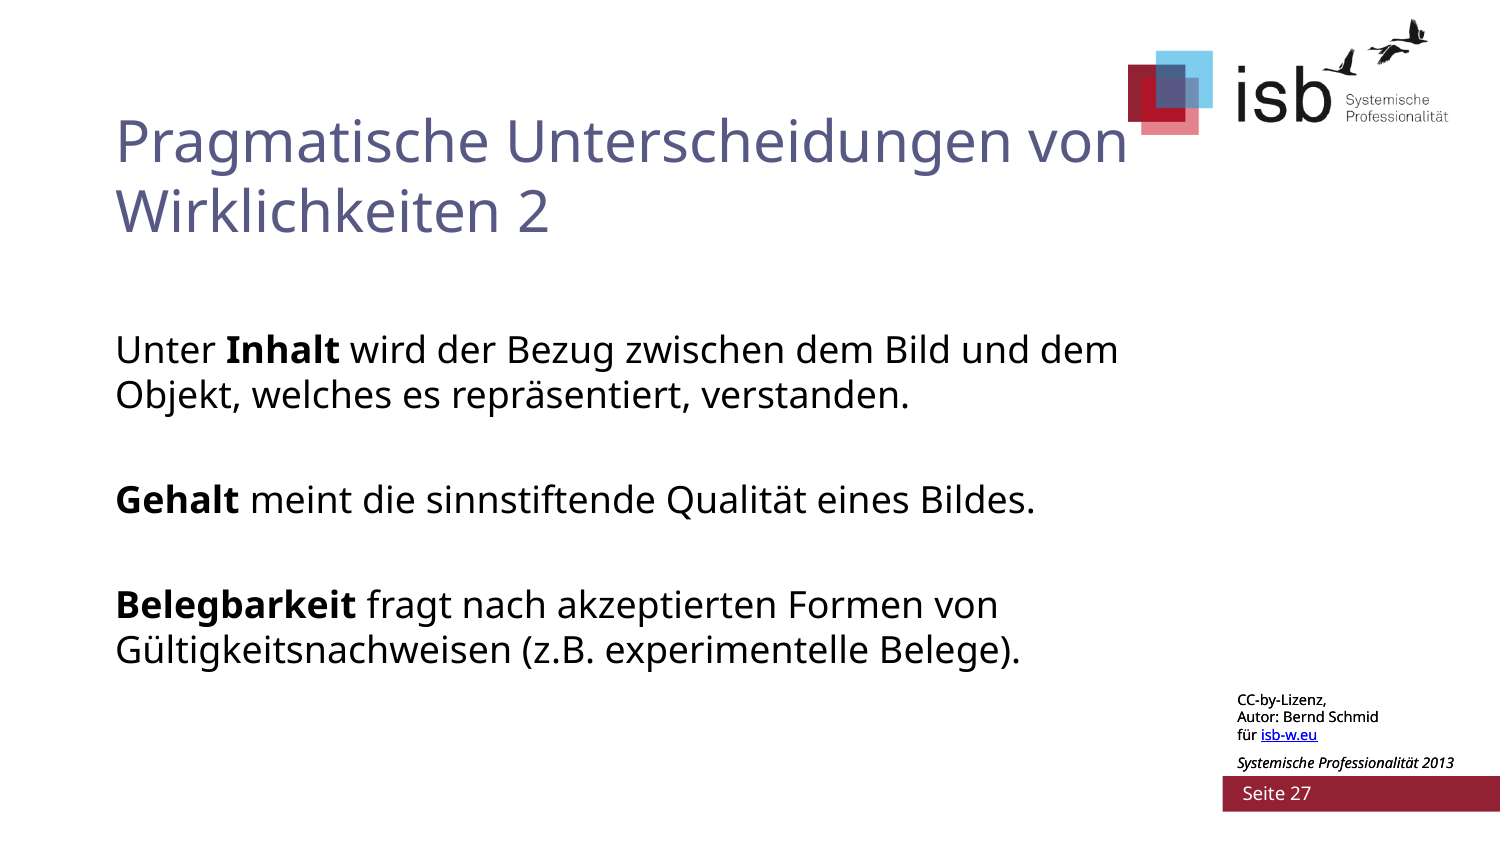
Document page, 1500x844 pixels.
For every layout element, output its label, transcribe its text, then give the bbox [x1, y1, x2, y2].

text_box CC-by-Lizenz, Autor: Bernd Schmid für isb-w.eu Systemische Professionalität 2013 [1222, 543, 1500, 844]
title Pragmatische Unterscheidungen von Wirklichkeiten 2 [100, 67, 1223, 185]
picture [1128, 14, 1461, 139]
list Unter Inhalt wird der Bezug zwischen dem Bild und dem Objekt, welches es repräsentiert, verstanden. Gehalt meint die sinnstiftende Qualität eines Bildes. Belegbarkeit fragt nach akzeptierten Formen von Gültigkeitsnachweisen (z.B. experimentelle Belege). [100, 185, 1223, 812]
